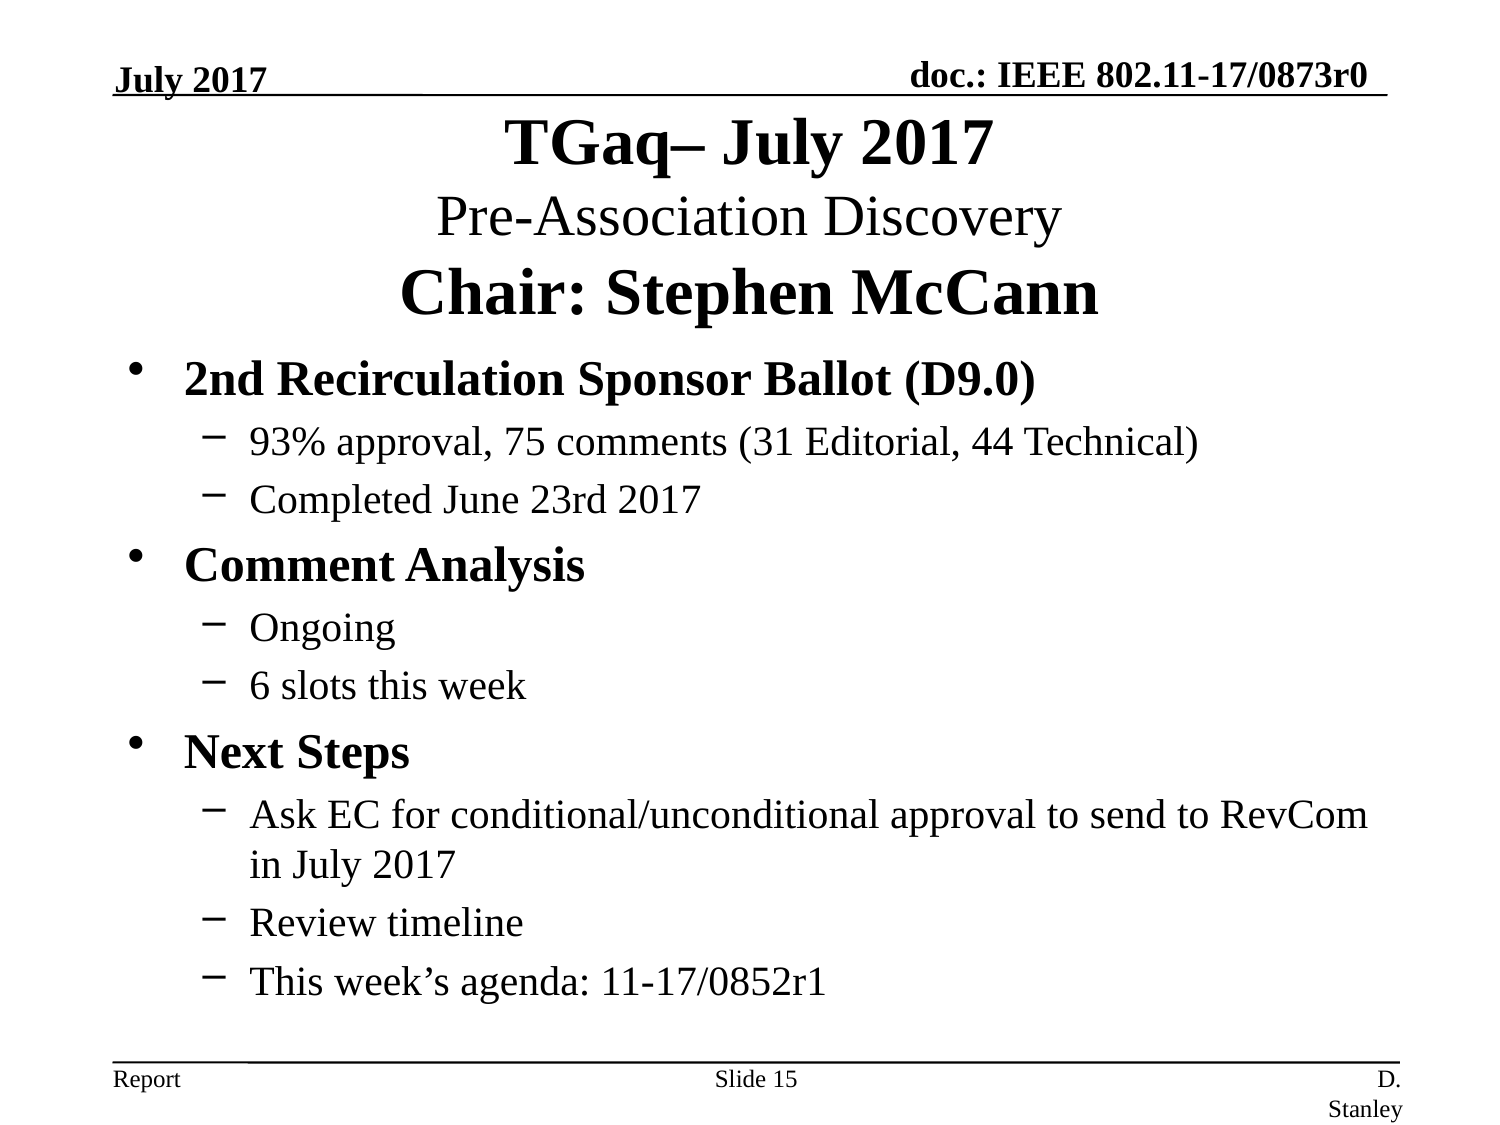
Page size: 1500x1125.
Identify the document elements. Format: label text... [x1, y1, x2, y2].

list 2nd Recirculation Sponsor Ballot (D9.0) 93% approval, 75 comments (31 Editorial, 44 Technical) Completed June 23rd 2017 Comment Analysis Ongoing 6 slots this week Next Steps Ask EC for conditional/unconditional approval to send to RevCom in July 2017 Review timeline This week’s agenda: 11-17/0852r1 [112, 337, 1388, 1038]
title TGaq– July 2017 Pre-Association Discovery Chair: Stephen McCann [112, 125, 1388, 300]
footer D. Stanley, HP Enterprise [1325, 1062, 1402, 1093]
slide_number Slide 15 [712, 1062, 800, 1093]
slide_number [114, 54, 374, 101]
